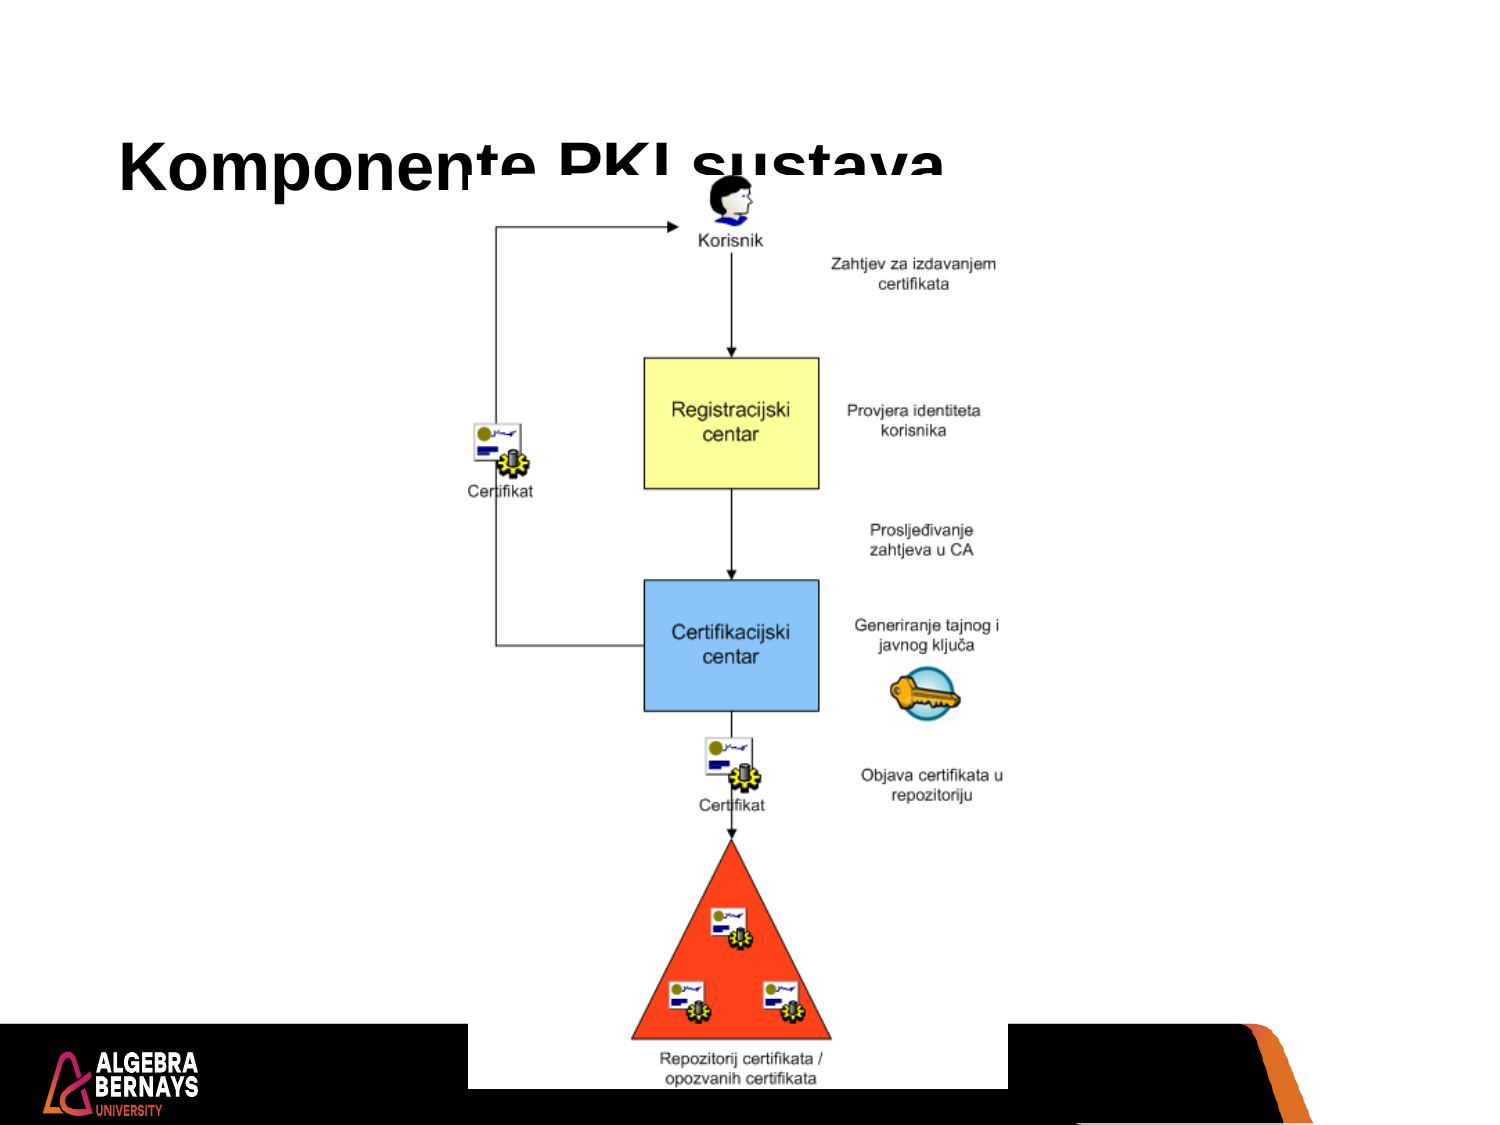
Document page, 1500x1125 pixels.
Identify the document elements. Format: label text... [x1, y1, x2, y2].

title Komponente PKI sustava [103, 59, 1397, 278]
picture [0, 175, 1468, 1125]
